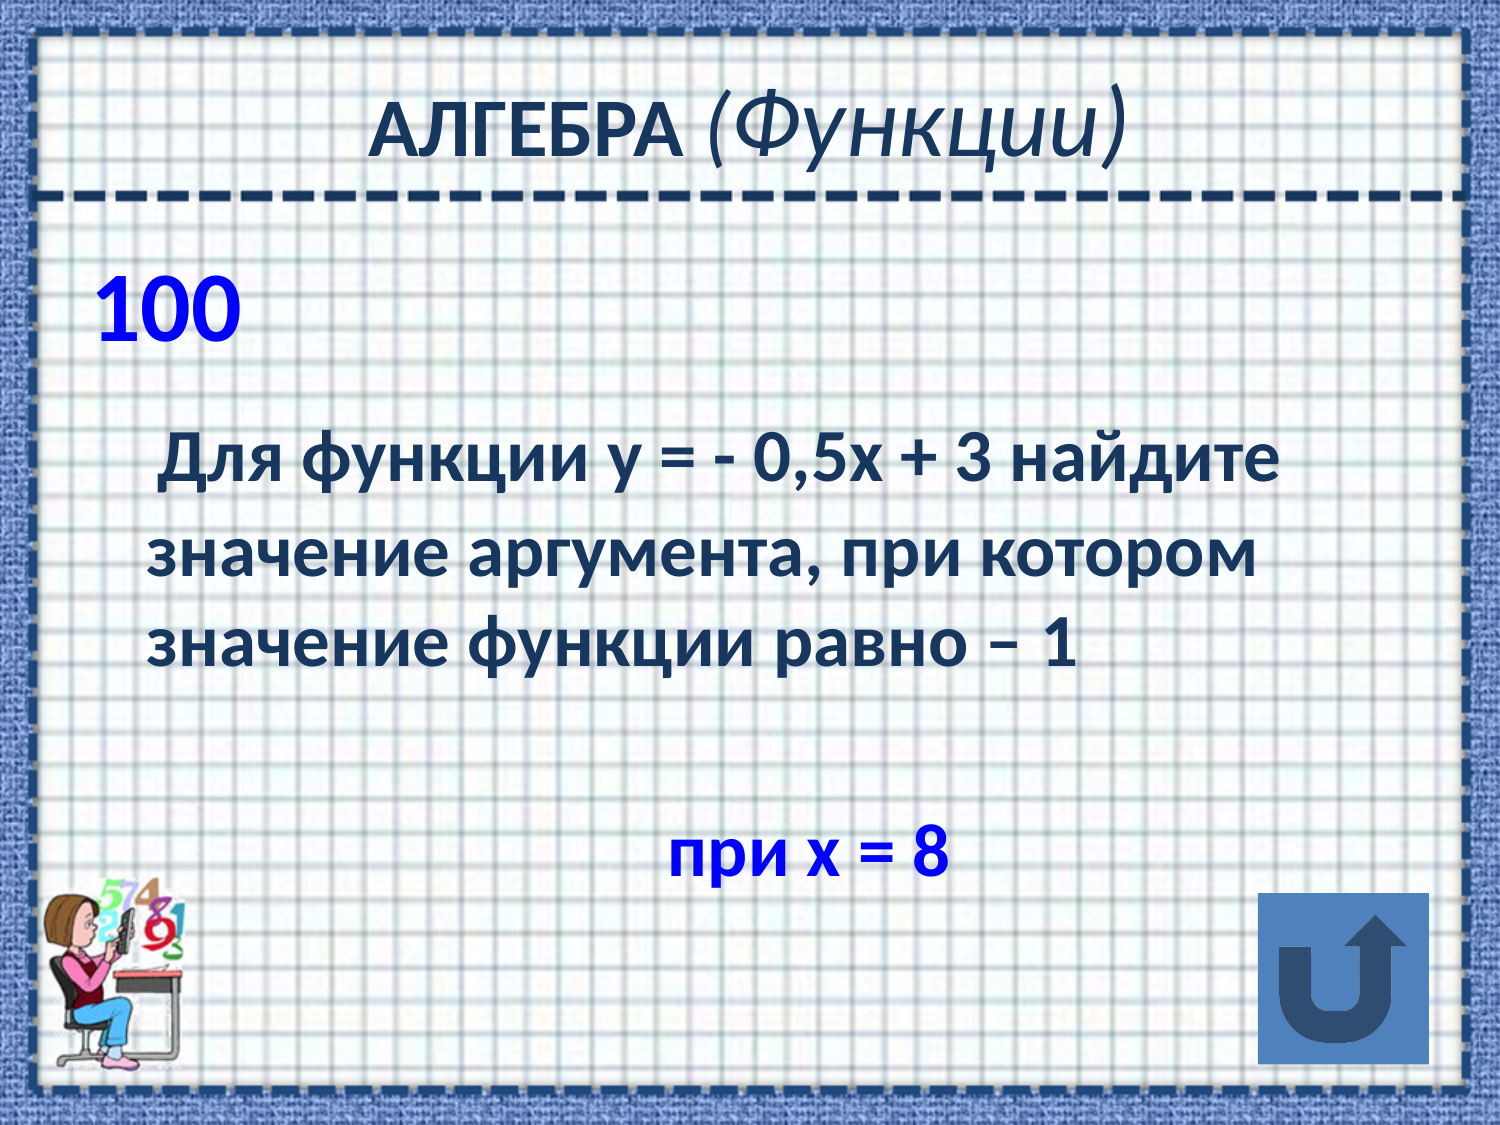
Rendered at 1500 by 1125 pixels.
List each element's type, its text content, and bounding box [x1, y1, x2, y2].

text_box [1257, 893, 1429, 1065]
title АЛГЕБРА (Функции) [75, 45, 1425, 188]
picture [0, 0, 1500, 1125]
list 100 Для функции у = - 0,5х + 3 найдите значение аргумента, при котором значение функции равно – 1 при х = 8 [75, 234, 1425, 1005]
